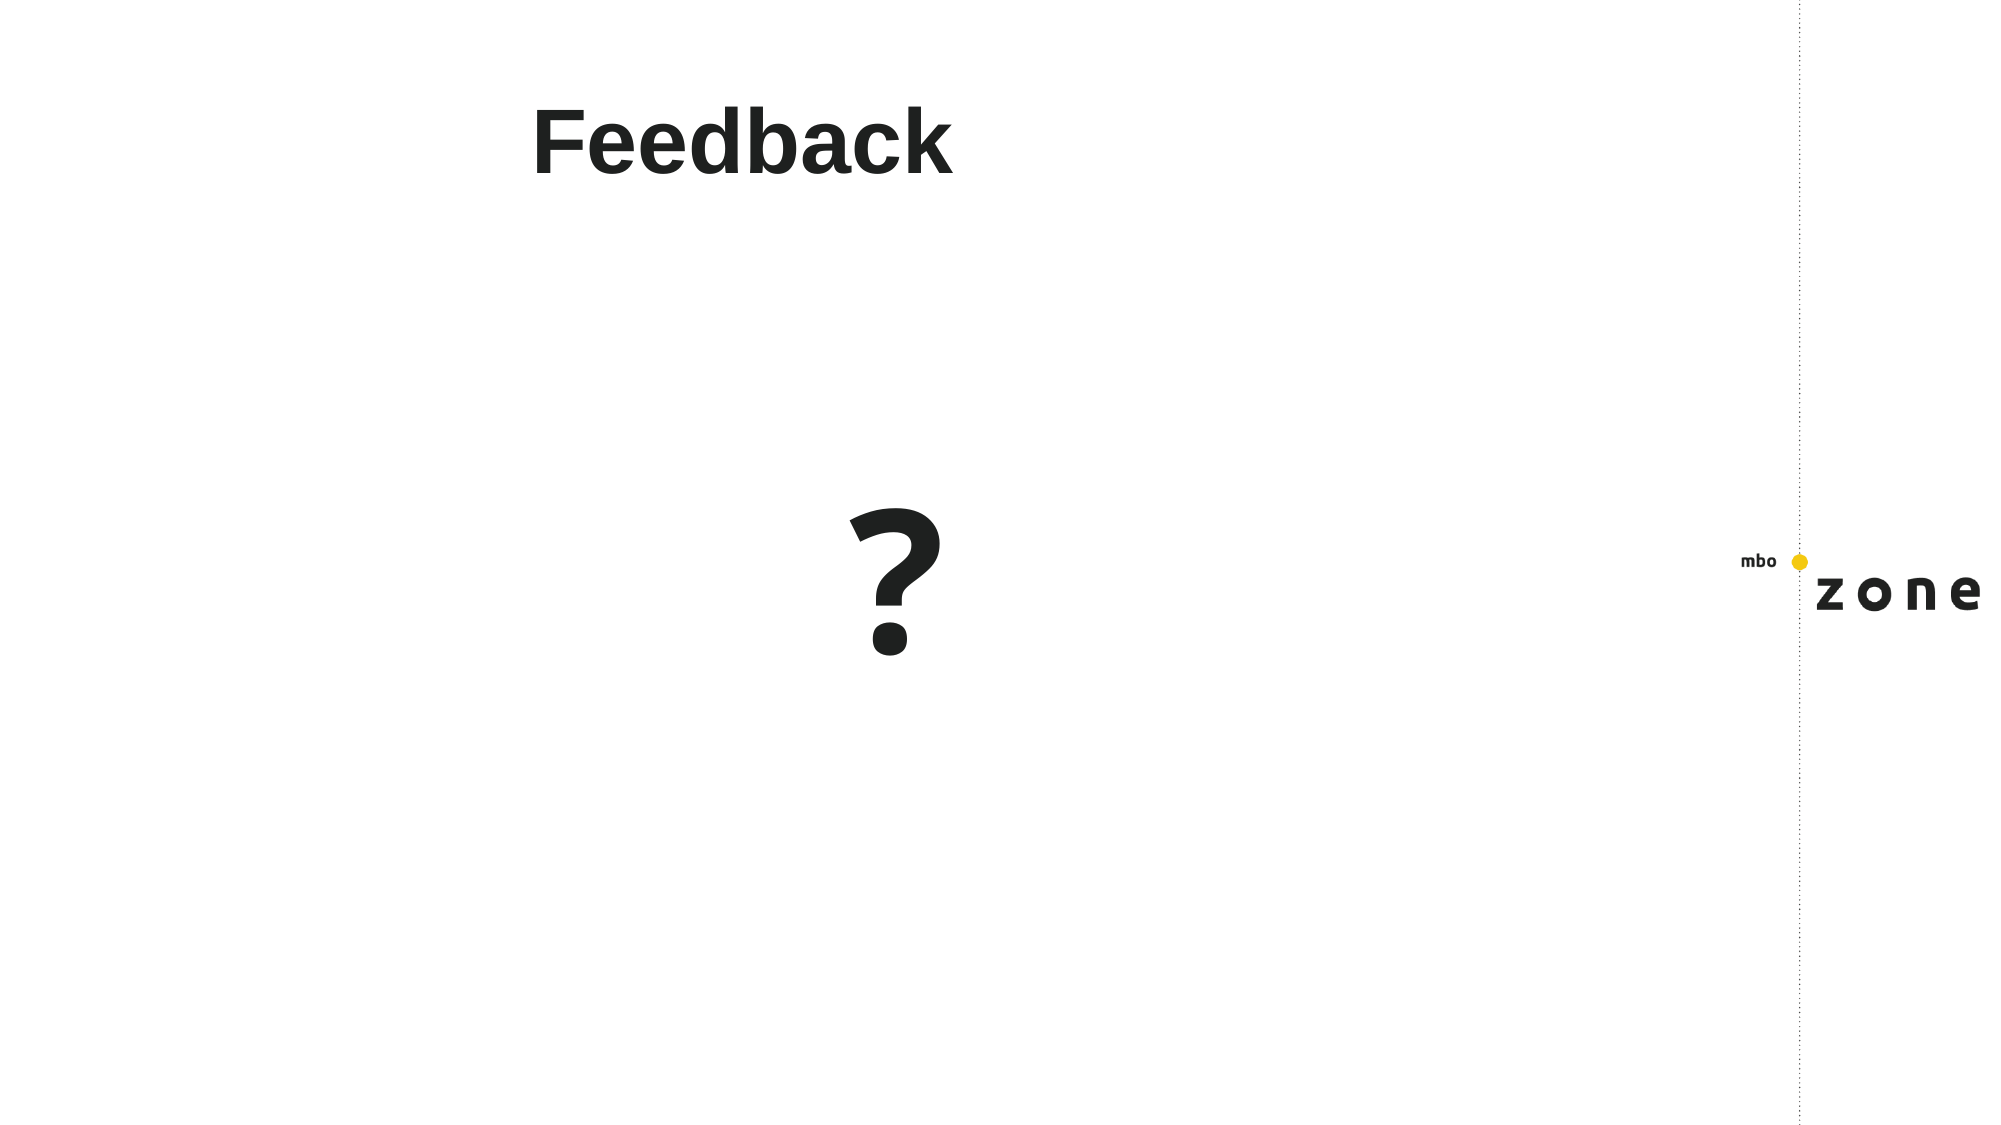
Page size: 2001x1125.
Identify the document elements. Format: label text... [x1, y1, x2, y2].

title Feedback [124, 94, 1362, 213]
list ? [95, 453, 1700, 625]
picture [1596, 0, 2001, 1125]
